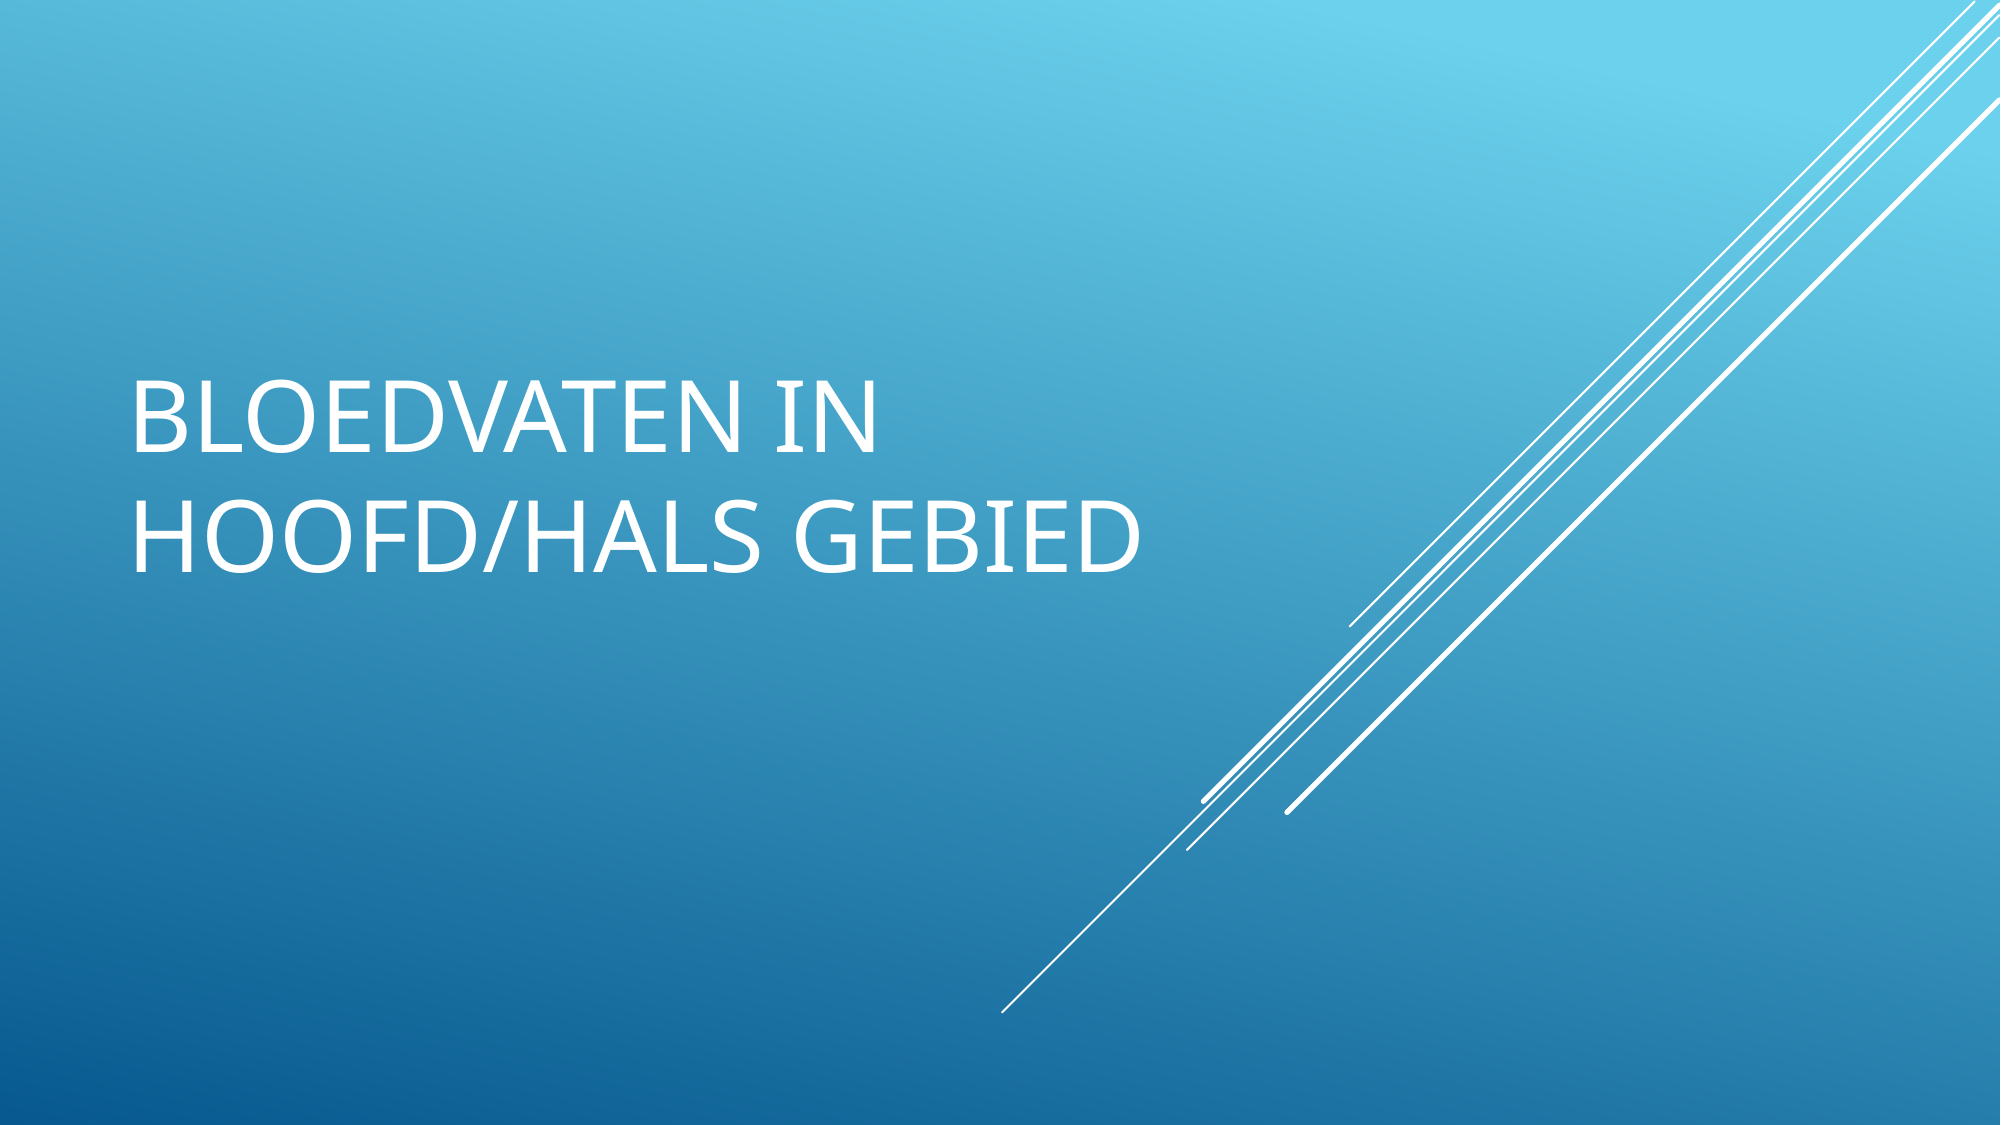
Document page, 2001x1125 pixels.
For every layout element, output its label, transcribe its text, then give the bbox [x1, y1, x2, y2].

title Bloedvaten in hoofd/hals gebied [112, 112, 1425, 600]
